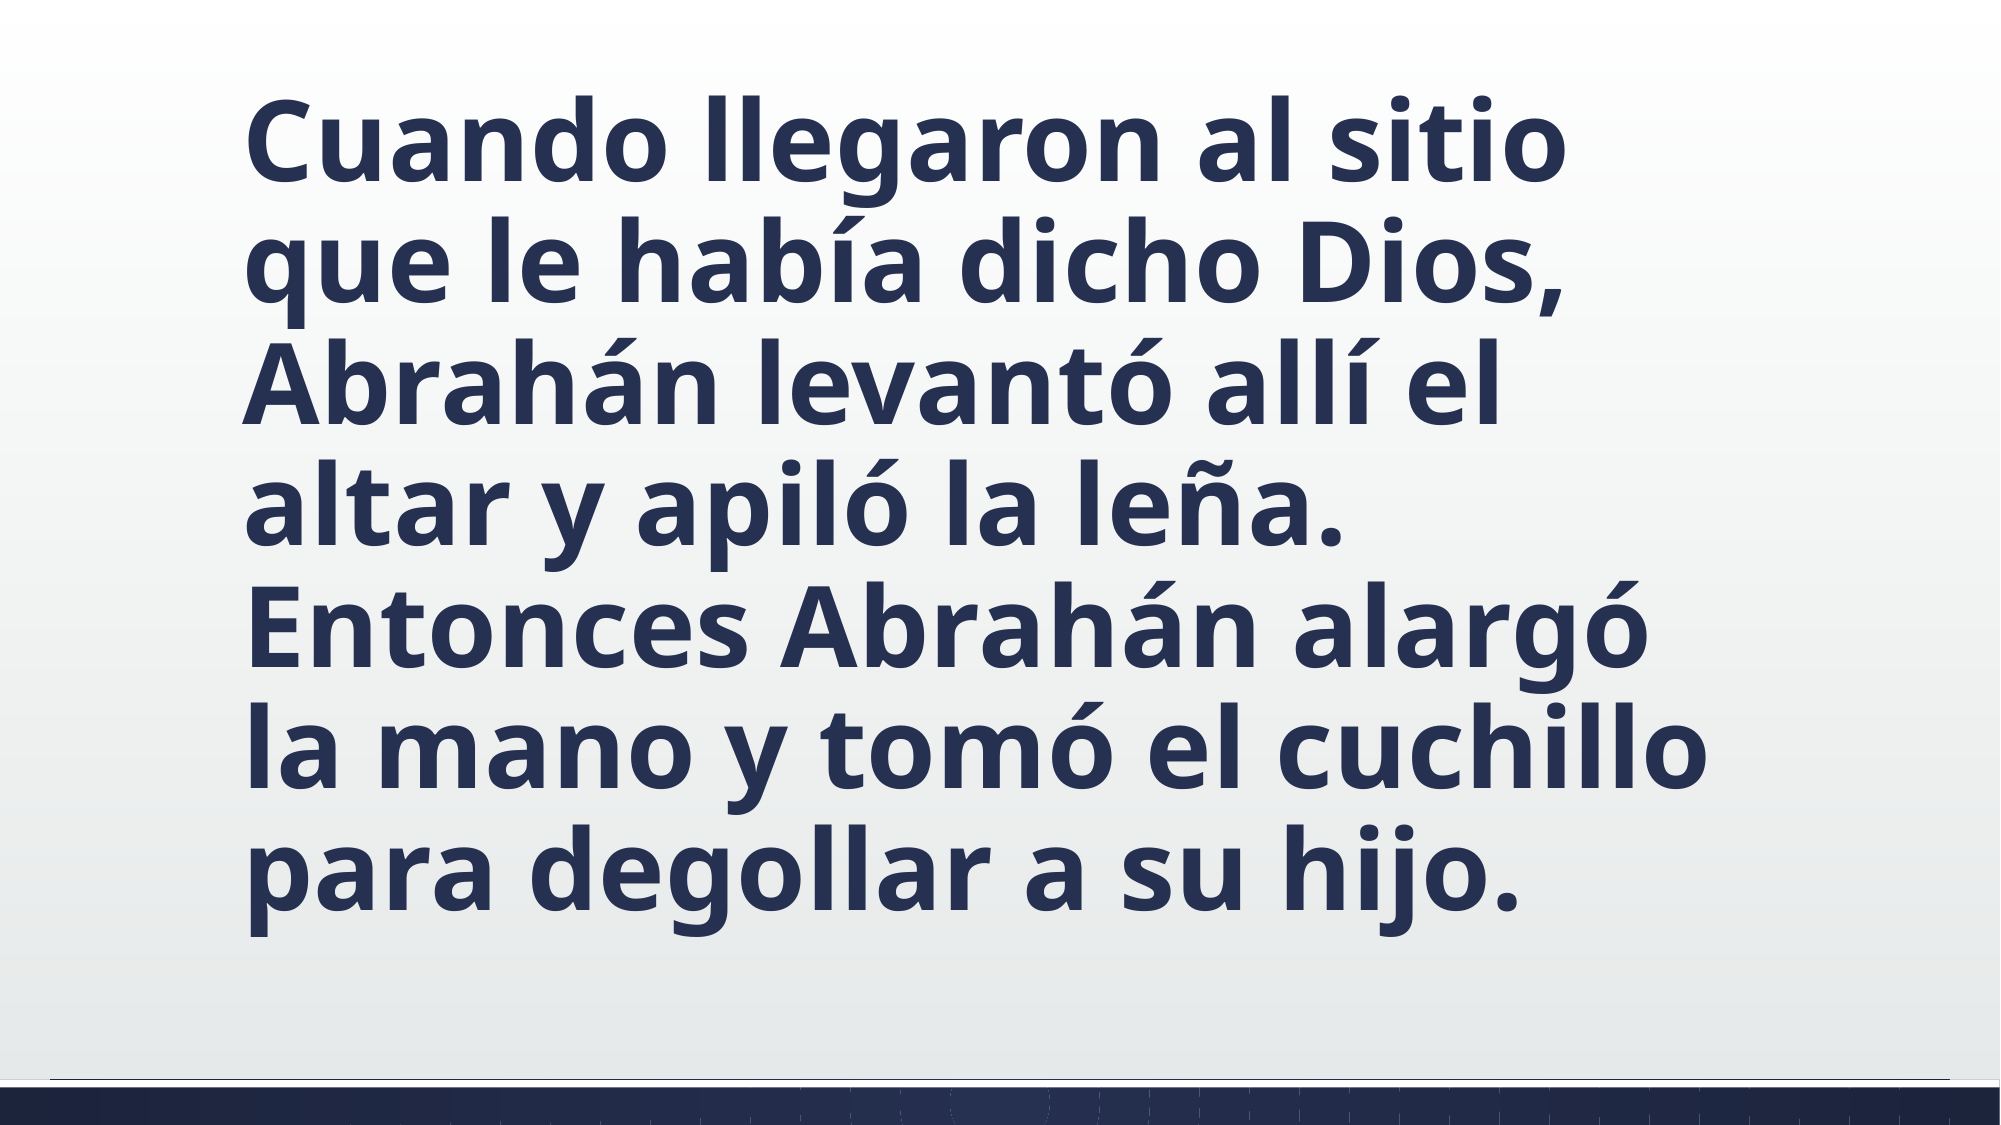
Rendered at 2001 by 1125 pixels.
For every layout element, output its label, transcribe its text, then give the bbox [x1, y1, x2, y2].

list Cuando llegaron al sitio que le había dicho Dios, Abrahán levantó allí el altar y apiló la leña. Entonces Abrahán alargó la mano y tomó el cuchillo para degollar a su hijo. [219, 76, 1780, 990]
